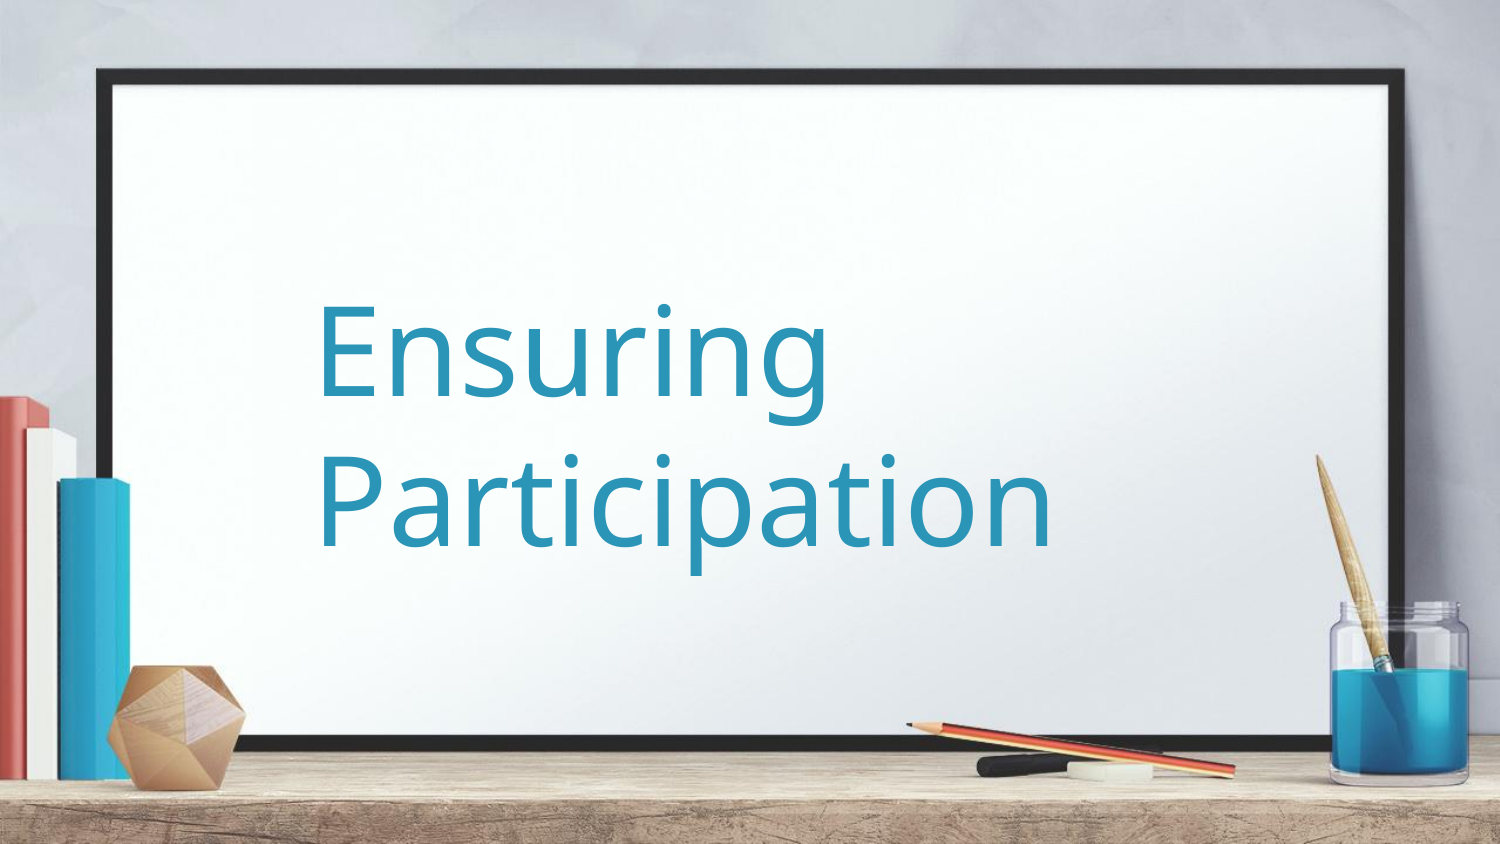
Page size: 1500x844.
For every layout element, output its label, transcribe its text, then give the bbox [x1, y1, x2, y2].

picture [0, 0, 1500, 844]
title Ensuring Participation [297, 326, 1214, 517]
